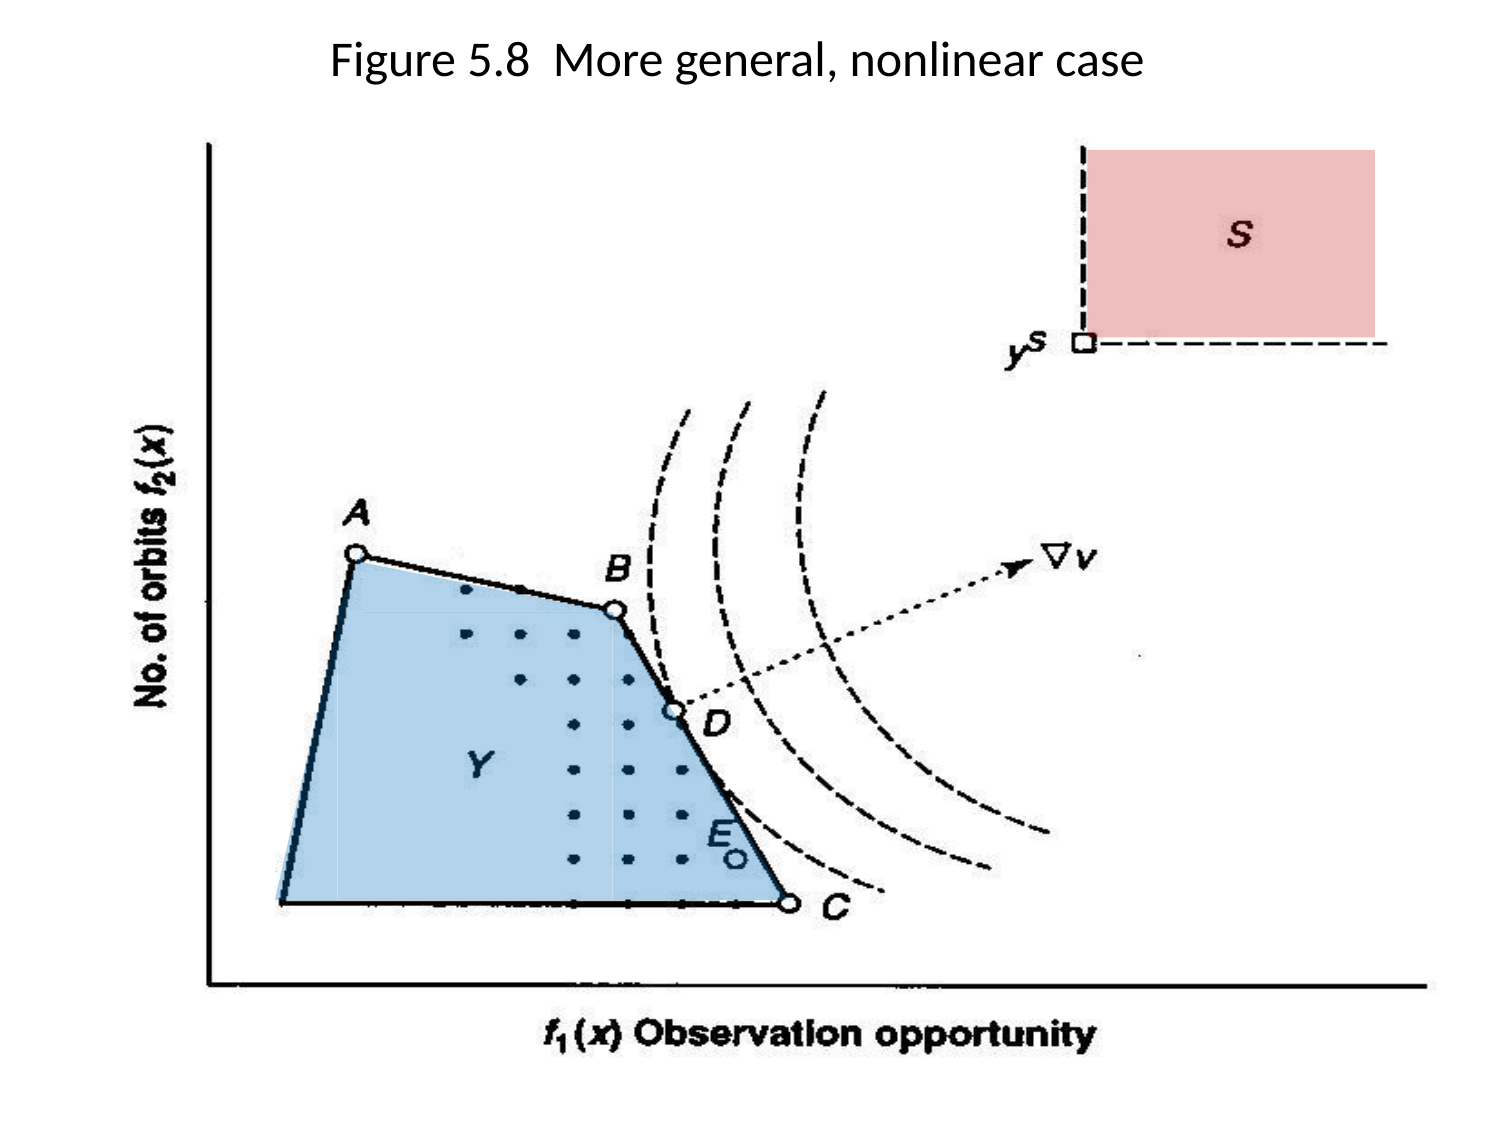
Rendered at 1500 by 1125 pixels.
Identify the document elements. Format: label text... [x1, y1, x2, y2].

title Figure 5.8 More general, nonlinear case [62, 0, 1413, 85]
picture [0, 87, 1500, 1125]
